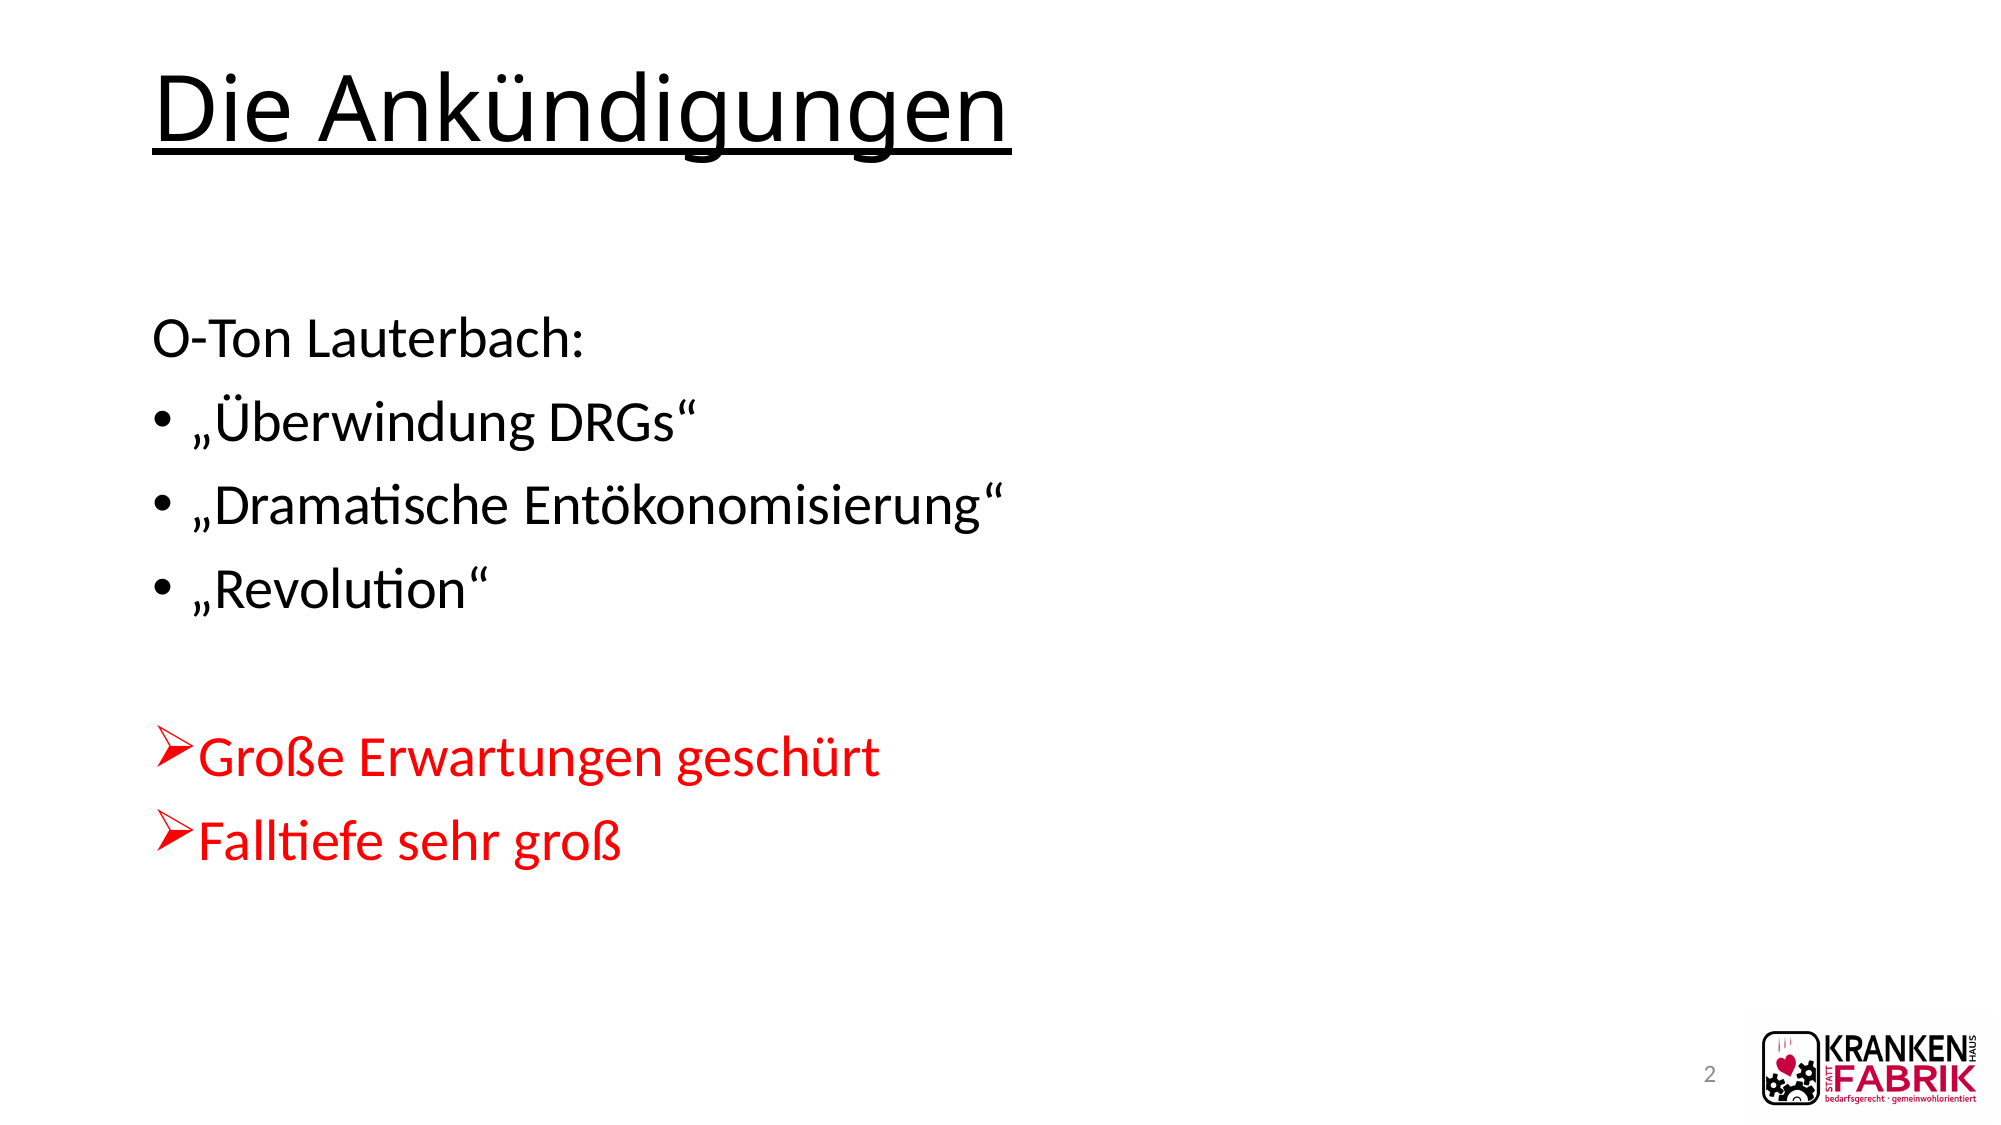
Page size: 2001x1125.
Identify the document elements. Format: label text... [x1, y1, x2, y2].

picture [1744, 1013, 1994, 1123]
list O-Ton Lauterbach: „Überwindung DRGs“ „Dramatische Entökonomisierung“ „Revolution“ Große Erwartungen geschürt Falltiefe sehr groß [137, 299, 1863, 1014]
slide_number 2 [1281, 1042, 1731, 1103]
title Die Ankündigungen [137, 3, 1863, 221]
